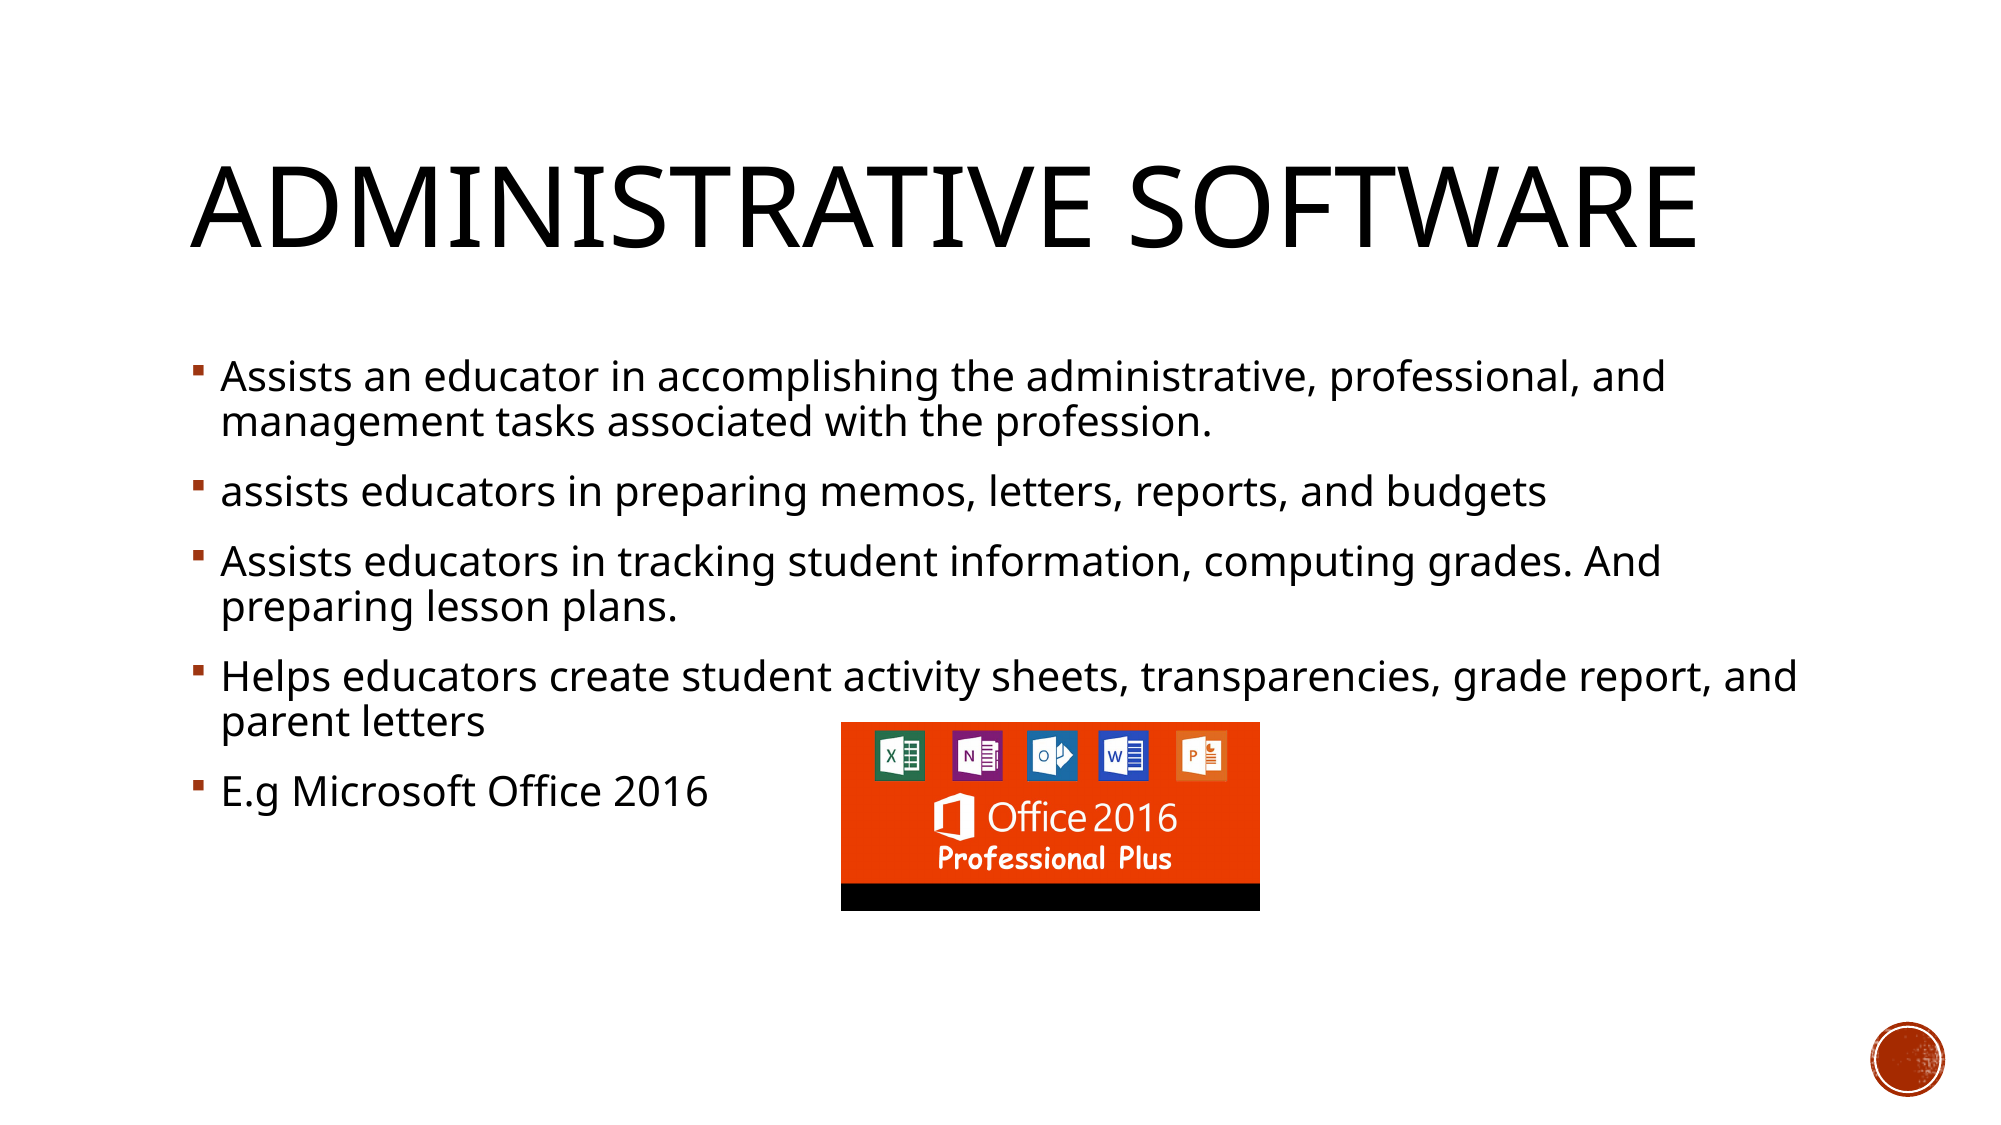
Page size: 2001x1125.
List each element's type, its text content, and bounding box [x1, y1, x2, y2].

list Assists an educator in accomplishing the administrative, professional, and management tasks associated with the profession. assists educators in preparing memos, letters, reports, and budgets Assists educators in tracking student information, computing grades. And preparing lesson plans. Helps educators create student activity sheets, transparencies, grade report, and parent letters E.g Microsoft Office 2016 [175, 348, 1826, 1013]
picture [841, 722, 1260, 911]
title ADMINISTRATIVE SOFTWARE [175, 79, 1826, 344]
